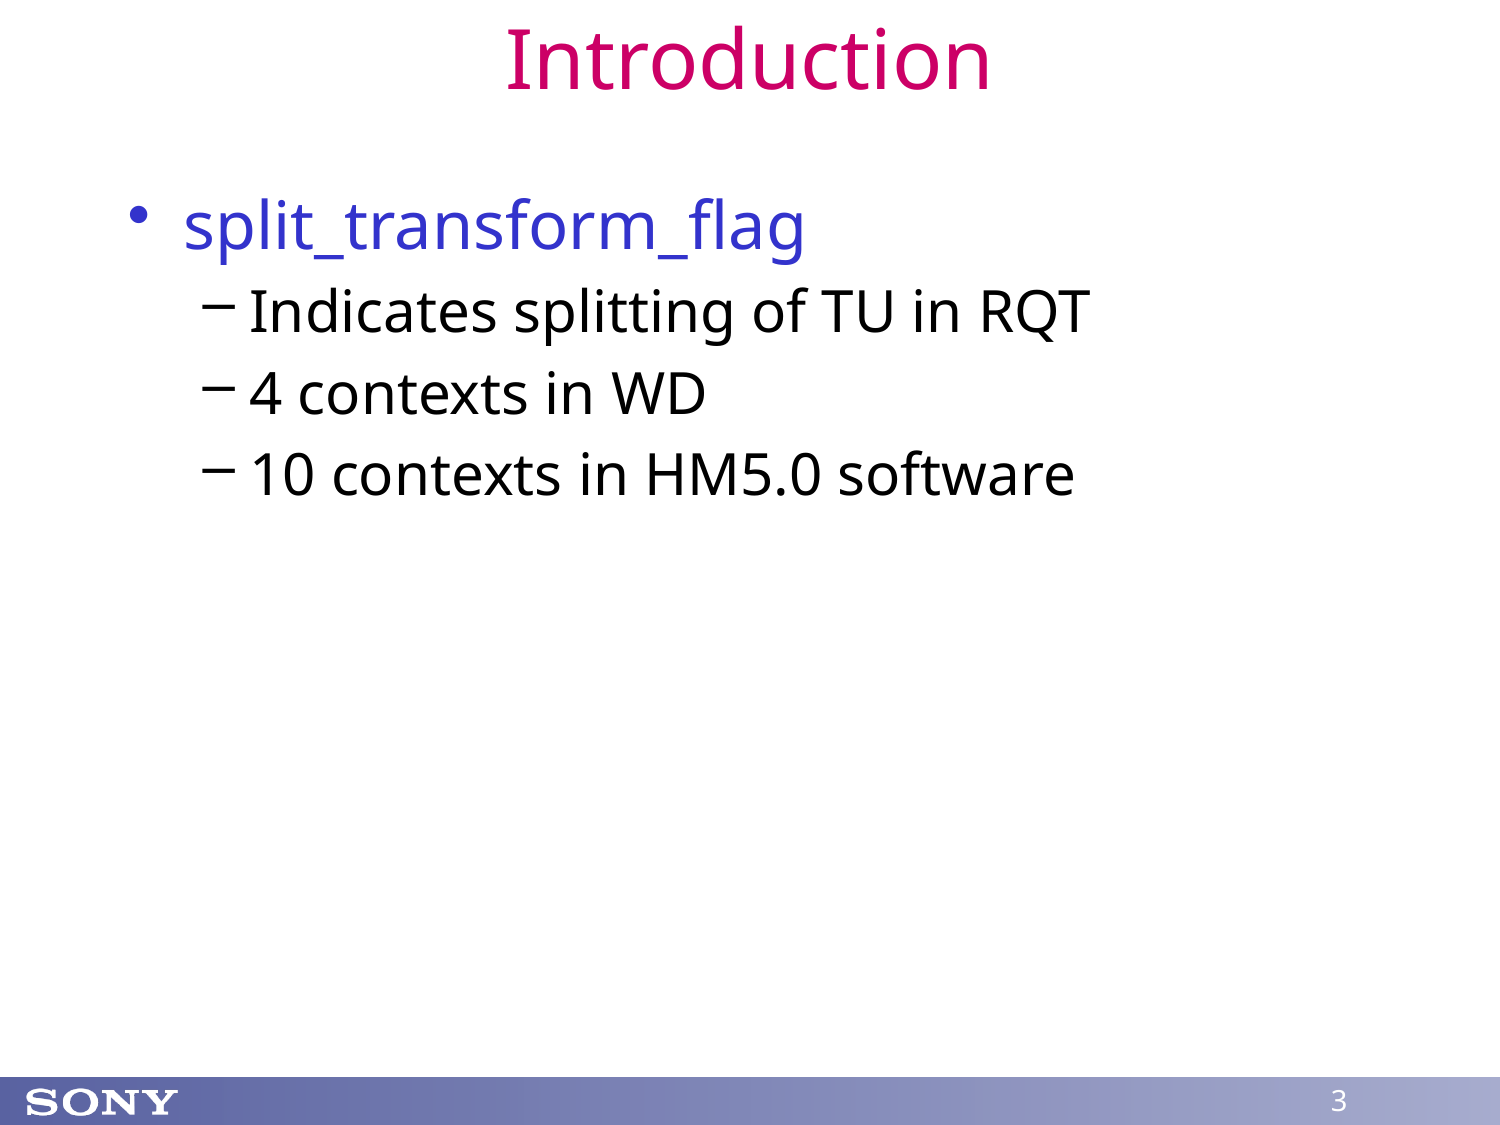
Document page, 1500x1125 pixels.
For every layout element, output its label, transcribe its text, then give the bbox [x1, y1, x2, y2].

title Introduction [112, 0, 1388, 115]
picture [26, 1088, 178, 1116]
list split_transform_flag Indicates splitting of TU in RQT 4 contexts in WD 10 contexts in HM5.0 software [112, 174, 1388, 1076]
slide_number 3 [1049, 1074, 1363, 1125]
